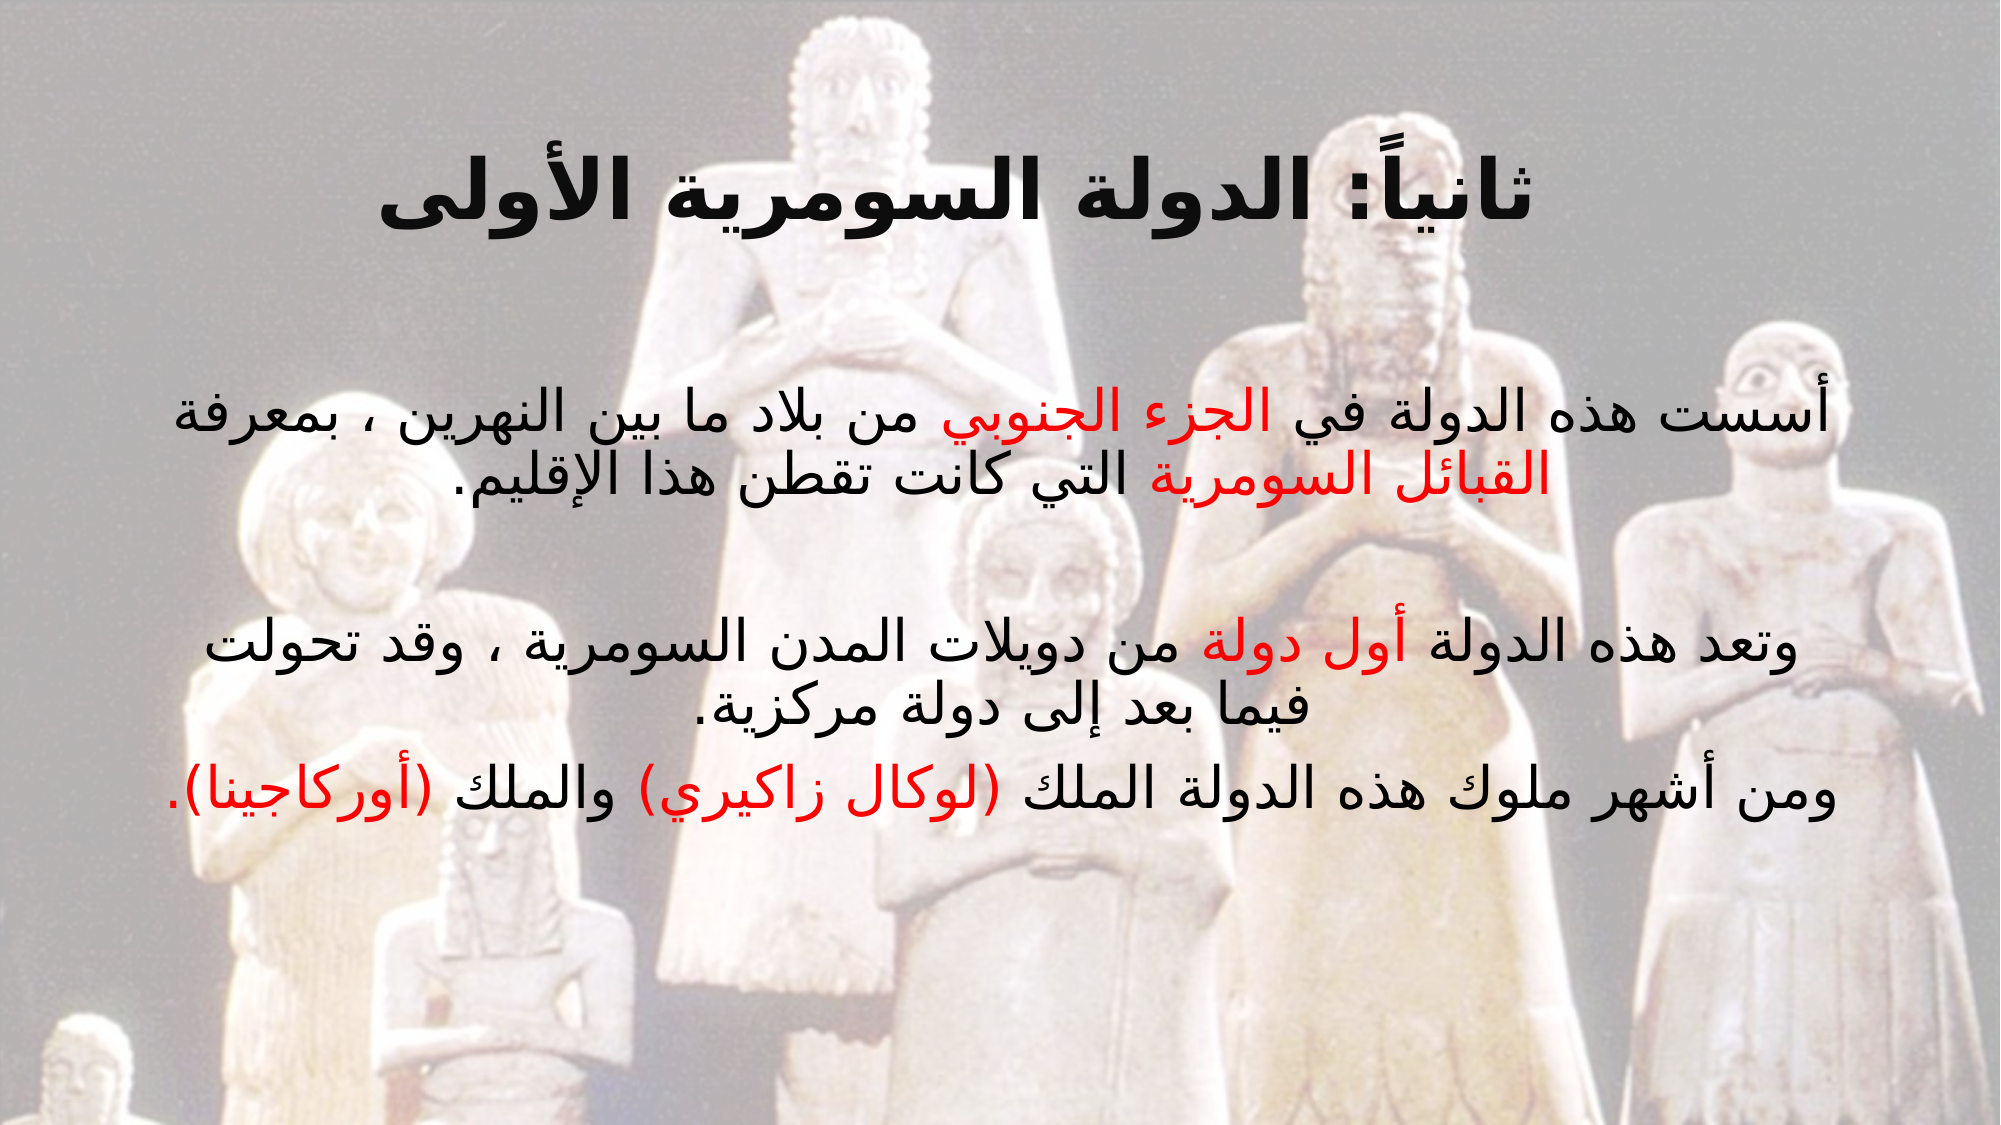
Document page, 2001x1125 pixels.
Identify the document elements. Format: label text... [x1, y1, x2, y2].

list أسست هذه الدولة في الجزء الجنوبي من بلاد ما بين النهرين ، بمعرفة القبائل السومرية التي كانت تقطن هذا الإقليم. وتعد هذه الدولة أول دولة من دويلات المدن السومرية ، وقد تحولت فيما بعد إلى دولة مركزية. ومن أشهر ملوك هذه الدولة الملك (لوكال زاكيري) والملك (أوركاجينا). [139, 373, 1865, 1088]
title ثانياً: الدولة السومرية الأولى [0, 83, 1553, 302]
